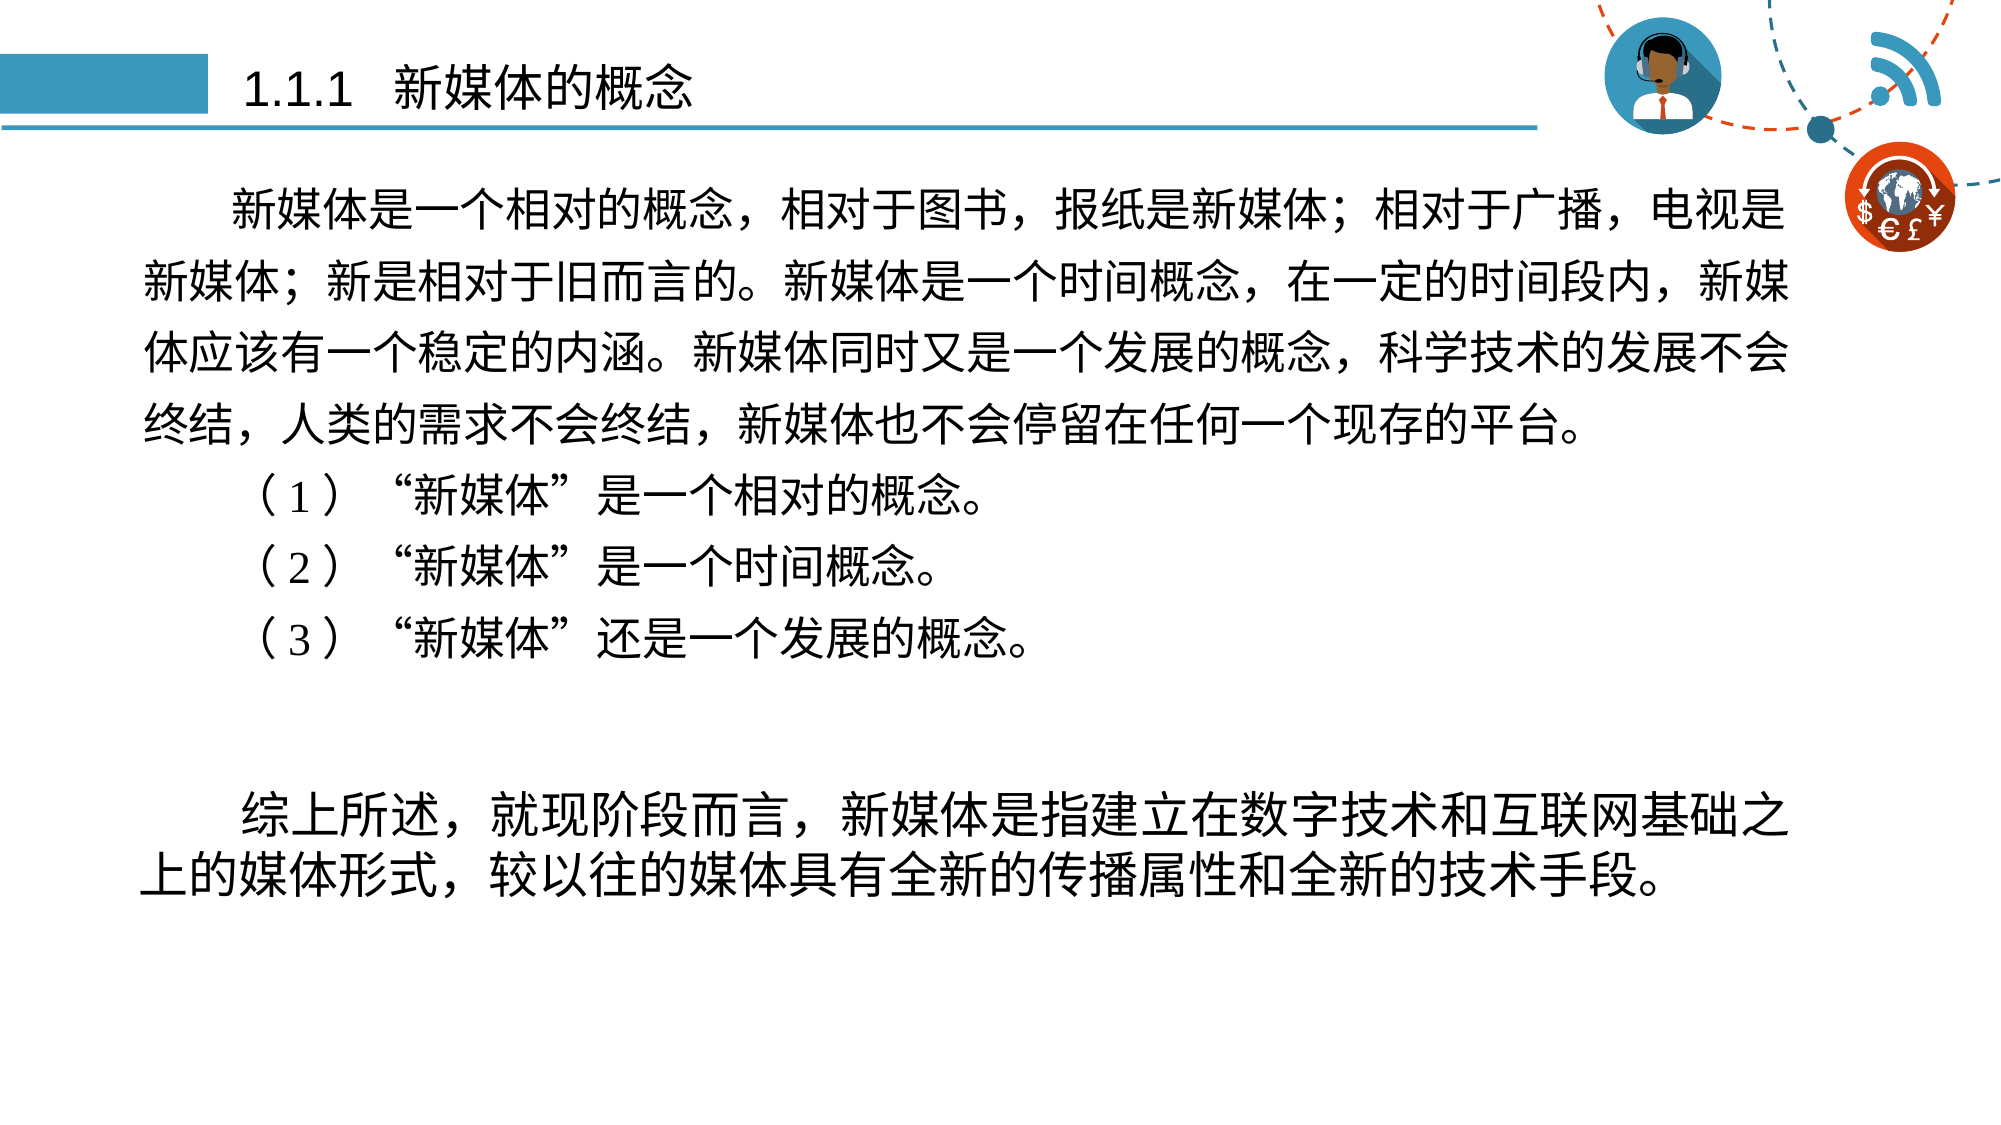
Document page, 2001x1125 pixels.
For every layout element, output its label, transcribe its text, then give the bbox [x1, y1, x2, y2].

list 新媒体是一个相对的概念，相对于图书，报纸是新媒体；相对于广播，电视是新媒体；新是相对于旧而言的。新媒体是一个时间概念，在一定的时间段内，新媒体应该有一个稳定的内涵。新媒体同时又是一个发展的概念，科学技术的发展不会终结，人类的需求不会终结，新媒体也不会停留在任何一个现存的平台。 （1）“新媒体”是一个相对的概念。 （2）“新媒体”是一个时间概念。 （3）“新媒体”还是一个发展的概念。 [123, 154, 1826, 775]
title 1.1.1 新媒体的概念 [222, 55, 1863, 127]
text_box 综上所述，就现阶段而言，新媒体是指建立在数字技术和互联网基础之上的媒体形式，较以往的媒体具有全新的传播属性和全新的技术手段。 [123, 775, 1826, 911]
